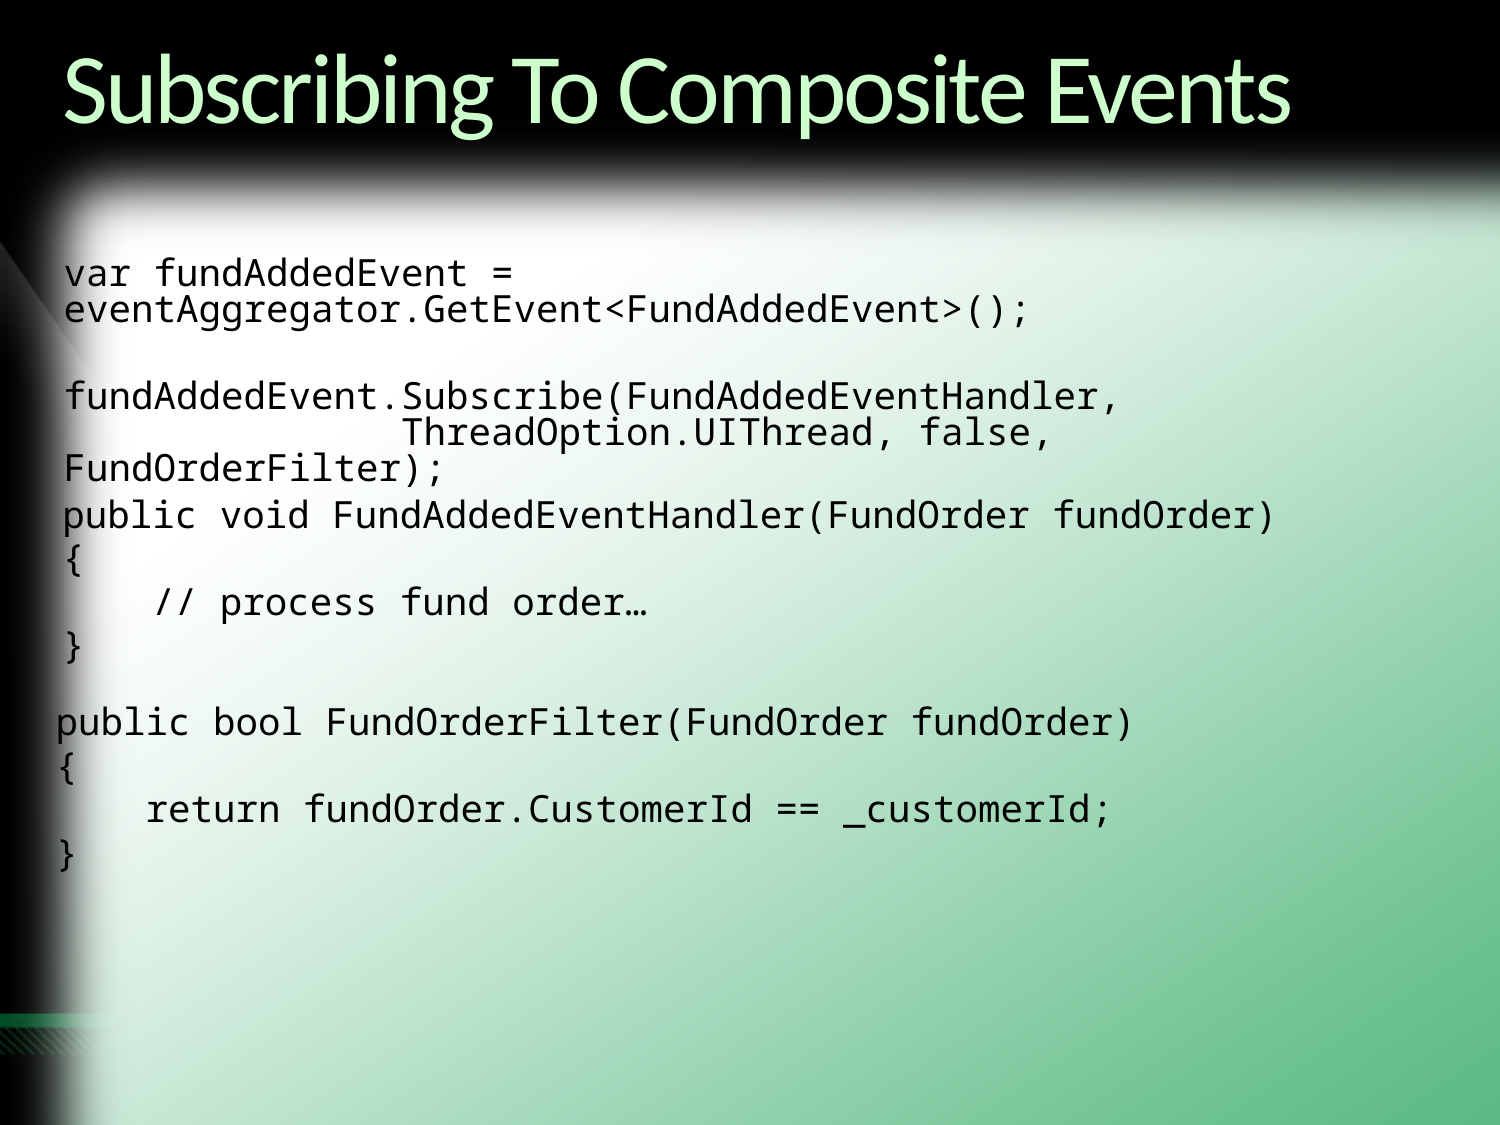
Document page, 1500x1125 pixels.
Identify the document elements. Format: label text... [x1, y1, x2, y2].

text_box public bool FundOrderFilter(FundOrder fundOrder) { return fundOrder.CustomerId == _customerId; } [55, 706, 1449, 876]
title Subscribing To Composite Events [62, 37, 1438, 147]
text_box public void FundAddedEventHandler(FundOrder fundOrder) { // process fund order… } [62, 499, 1456, 669]
list var fundAddedEvent = eventAggregator.GetEvent<FundAddedEvent>(); fundAddedEvent.Subscribe(FundAddedEventHandler, ThreadOption.UIThread, false, FundOrderFilter); [63, 257, 1457, 427]
picture [0, 0, 1500, 1125]
